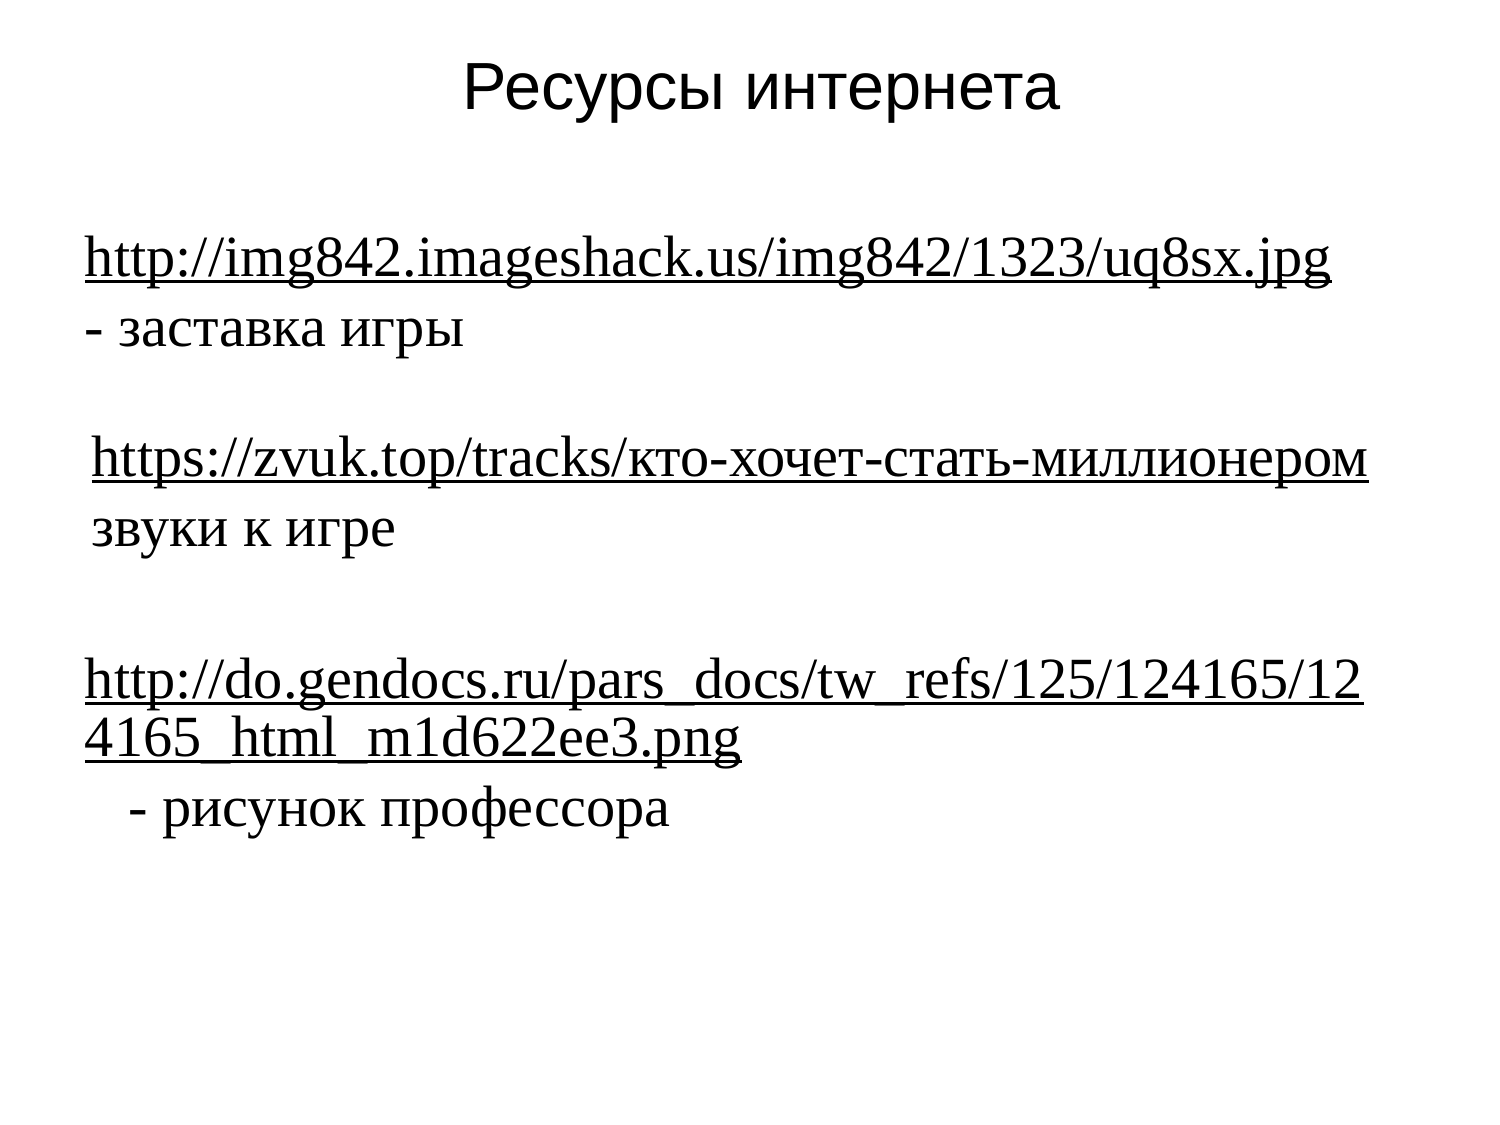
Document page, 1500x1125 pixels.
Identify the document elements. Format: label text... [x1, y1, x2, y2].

text_box http://do.gendocs.ru/pars_docs/tw_refs/125/124165/124165_html_m1d622ee3.png - рисунок профессора [70, 632, 1407, 858]
text_box https://zvuk.top/tracks/кто-хочет-стать-миллионером звуки к игре [76, 411, 1414, 566]
text_box Ресурсы интернета [447, 35, 1076, 130]
text_box http://img842.imageshack.us/img842/1323/uq8sx.jpg - заставка игры [70, 210, 1430, 366]
